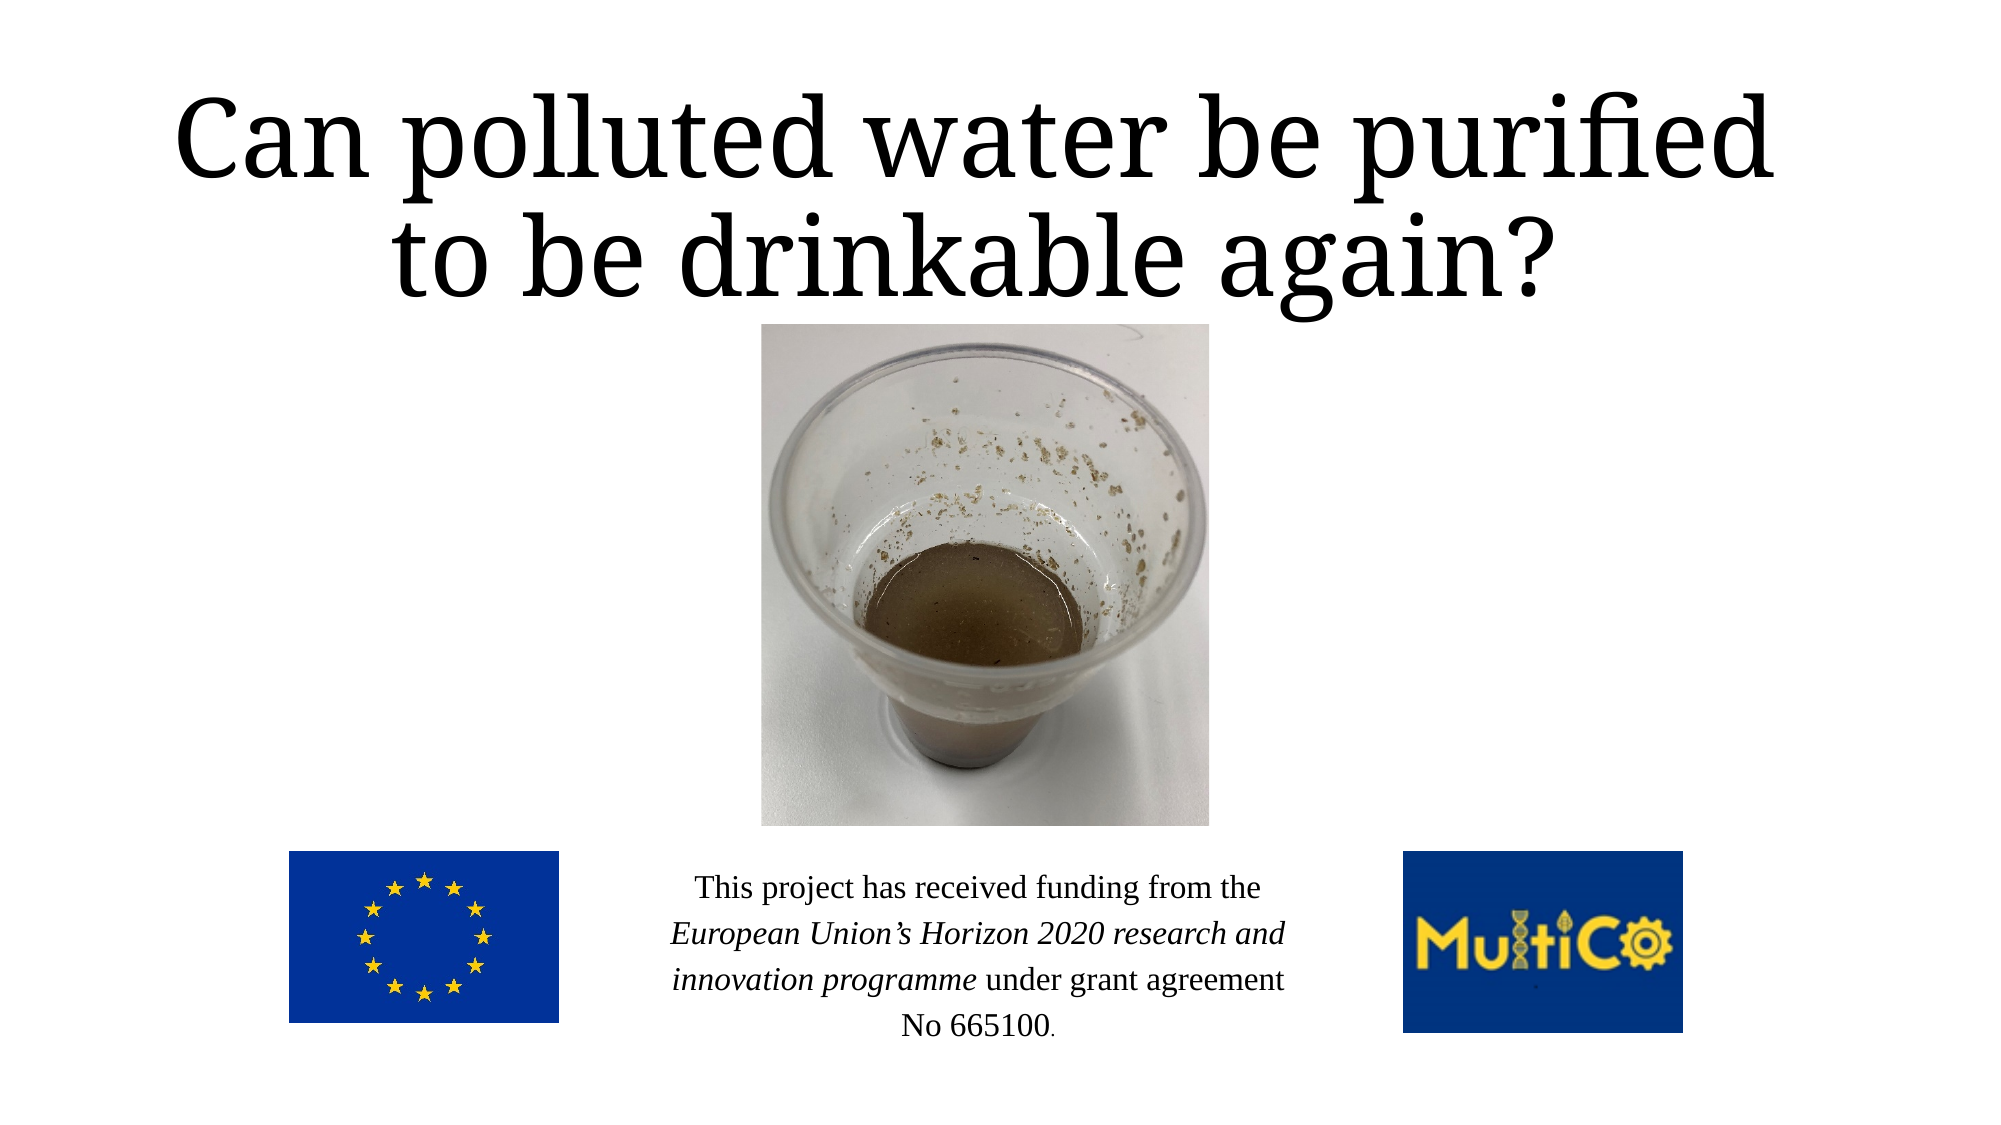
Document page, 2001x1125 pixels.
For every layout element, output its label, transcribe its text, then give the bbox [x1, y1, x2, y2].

picture [761, 324, 1210, 826]
title Can polluted water be purified to be drinkable again? [155, 67, 1794, 460]
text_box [289, 851, 1683, 1033]
